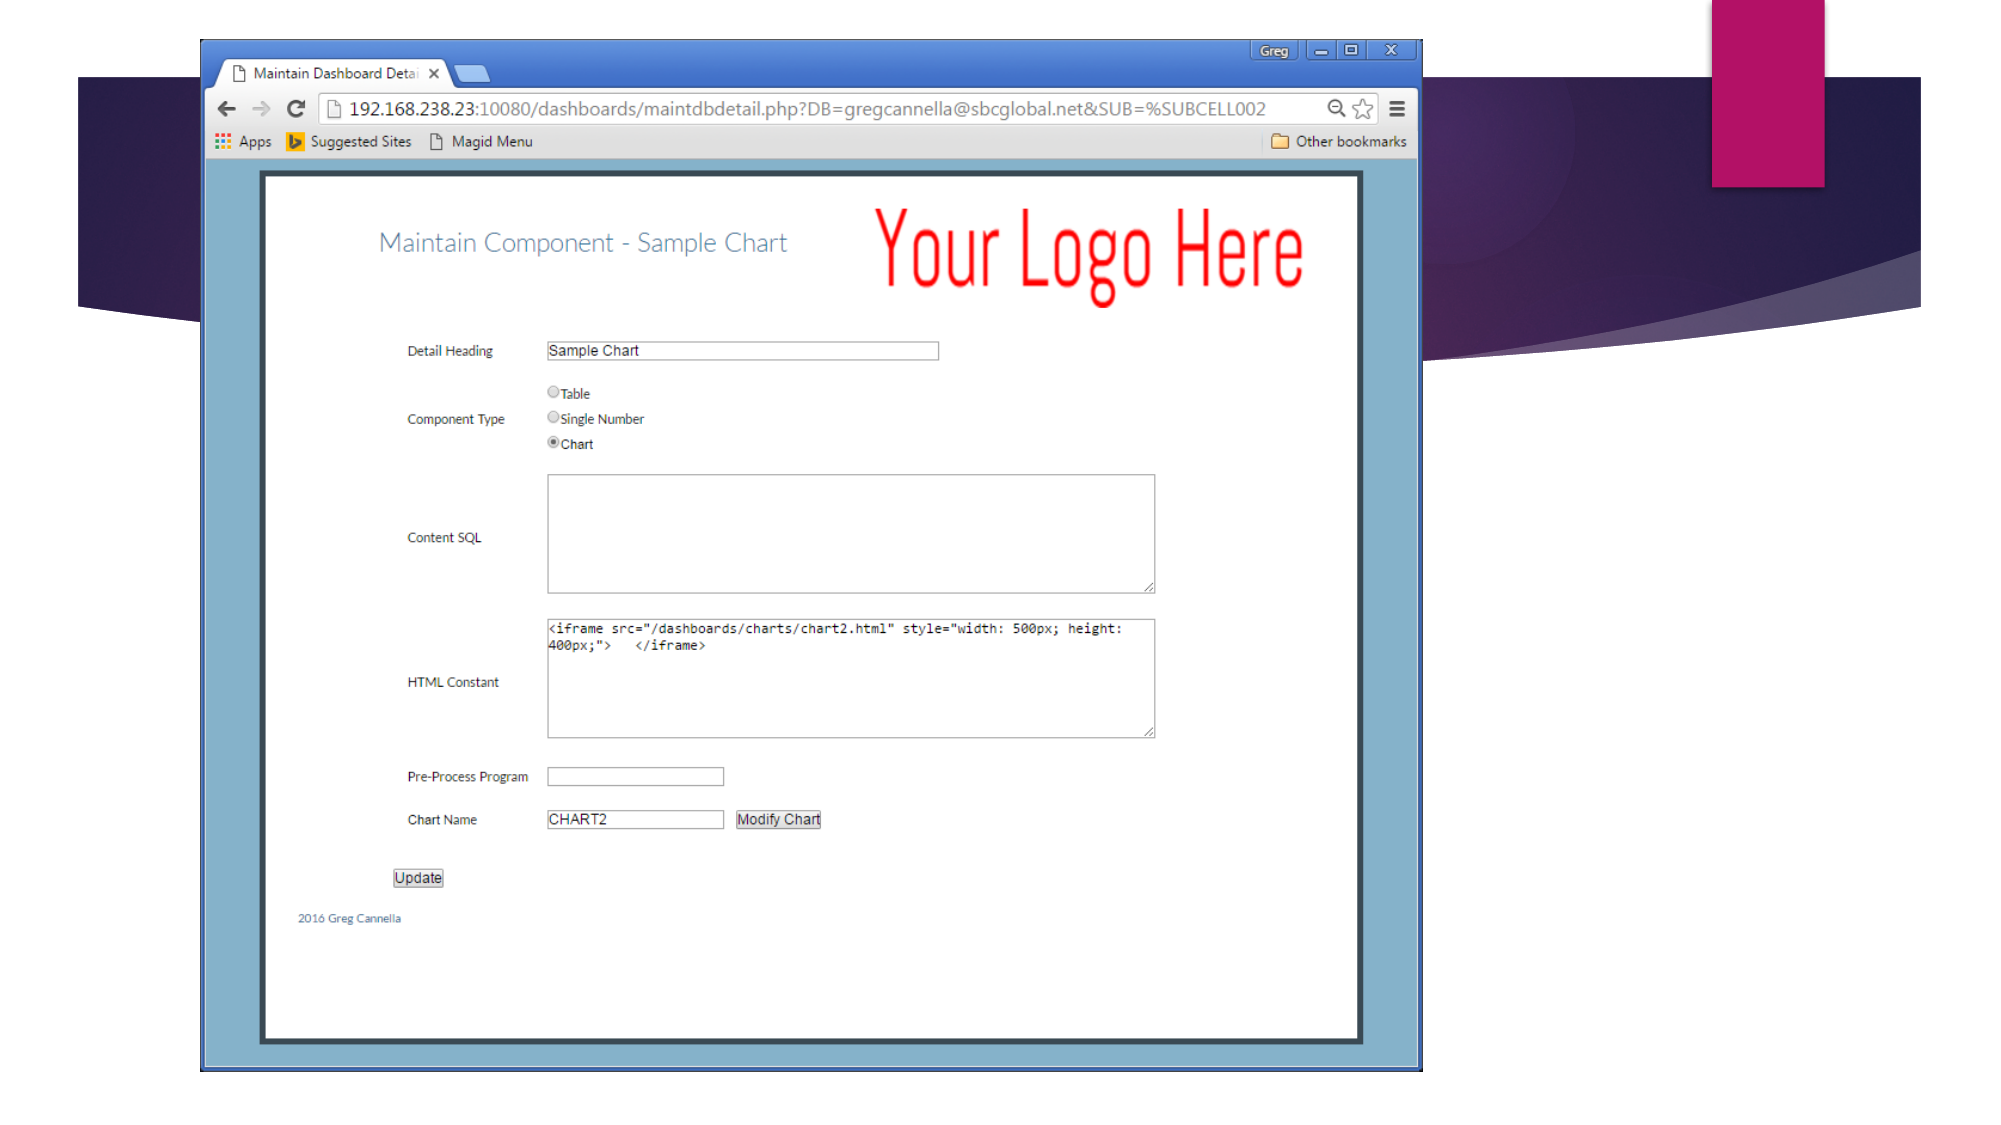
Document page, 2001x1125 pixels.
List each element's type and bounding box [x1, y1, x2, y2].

picture [199, 39, 1423, 1072]
